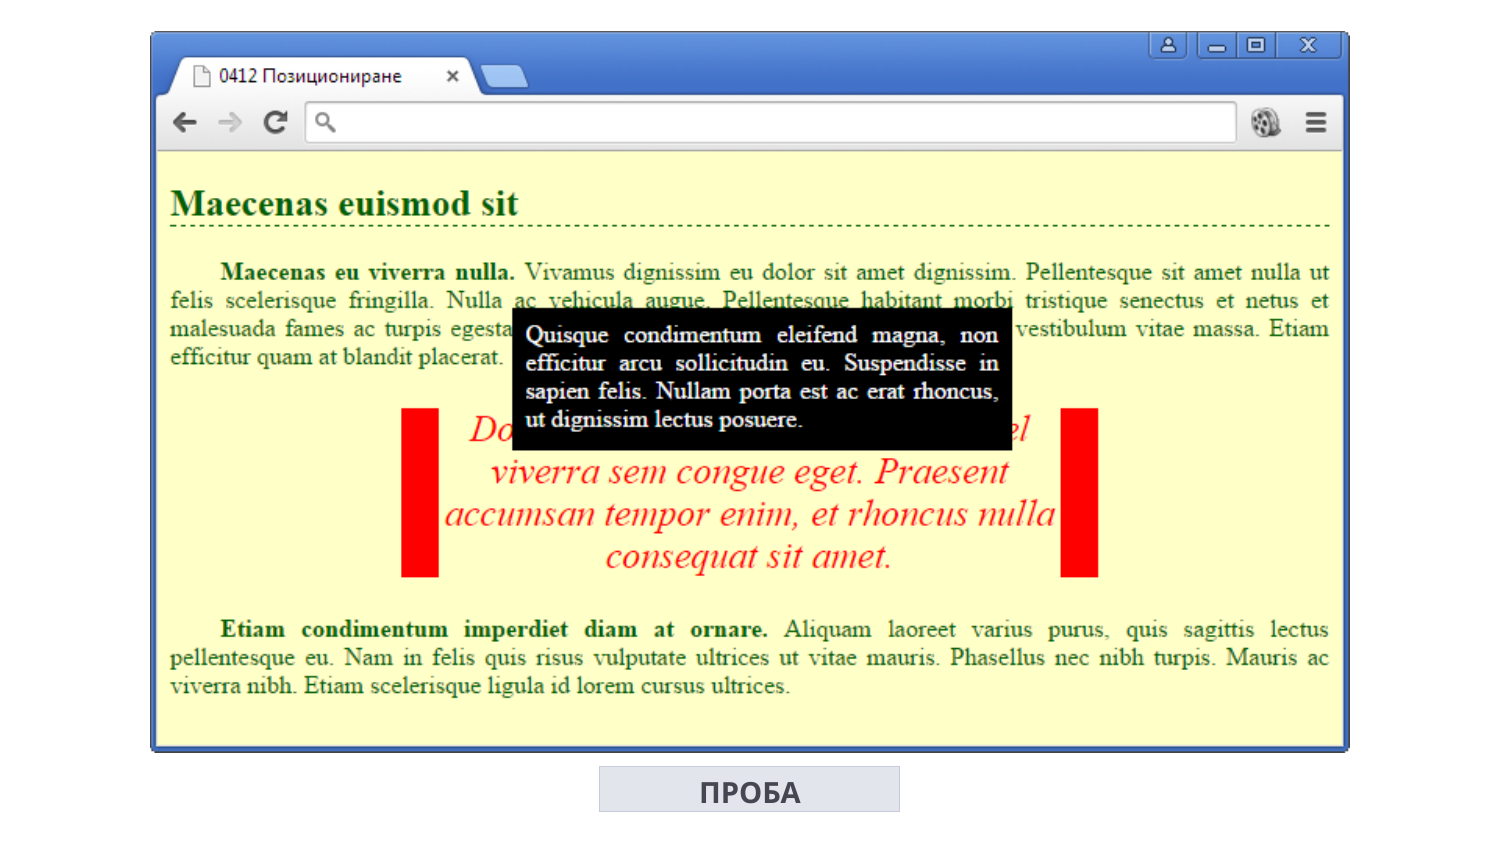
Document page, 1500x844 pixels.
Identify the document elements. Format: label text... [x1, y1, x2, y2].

picture [149, 31, 1351, 753]
text_box ПРОБА [599, 766, 900, 812]
